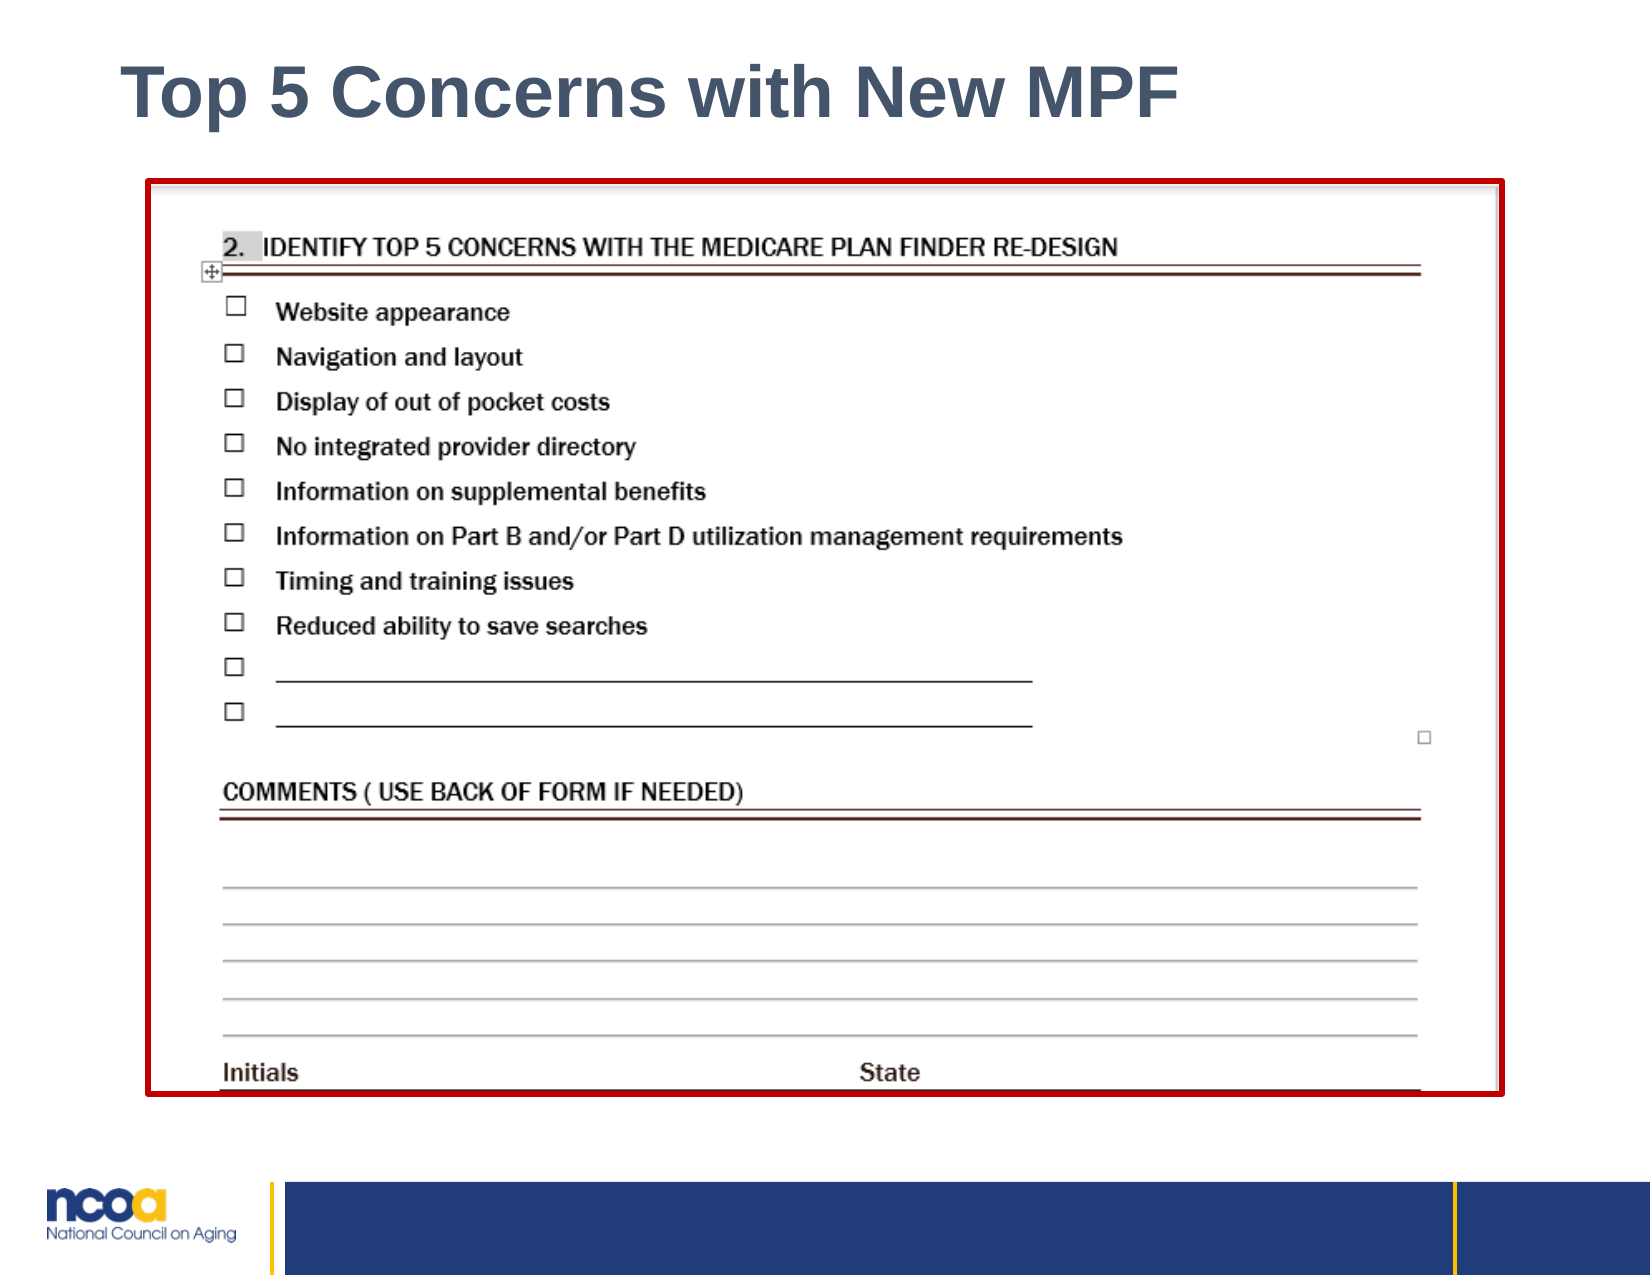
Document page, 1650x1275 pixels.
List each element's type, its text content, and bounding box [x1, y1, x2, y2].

title Top 5 Concerns with New MPF [105, 25, 1506, 163]
picture [47, 1188, 236, 1243]
picture [150, 184, 1500, 1091]
